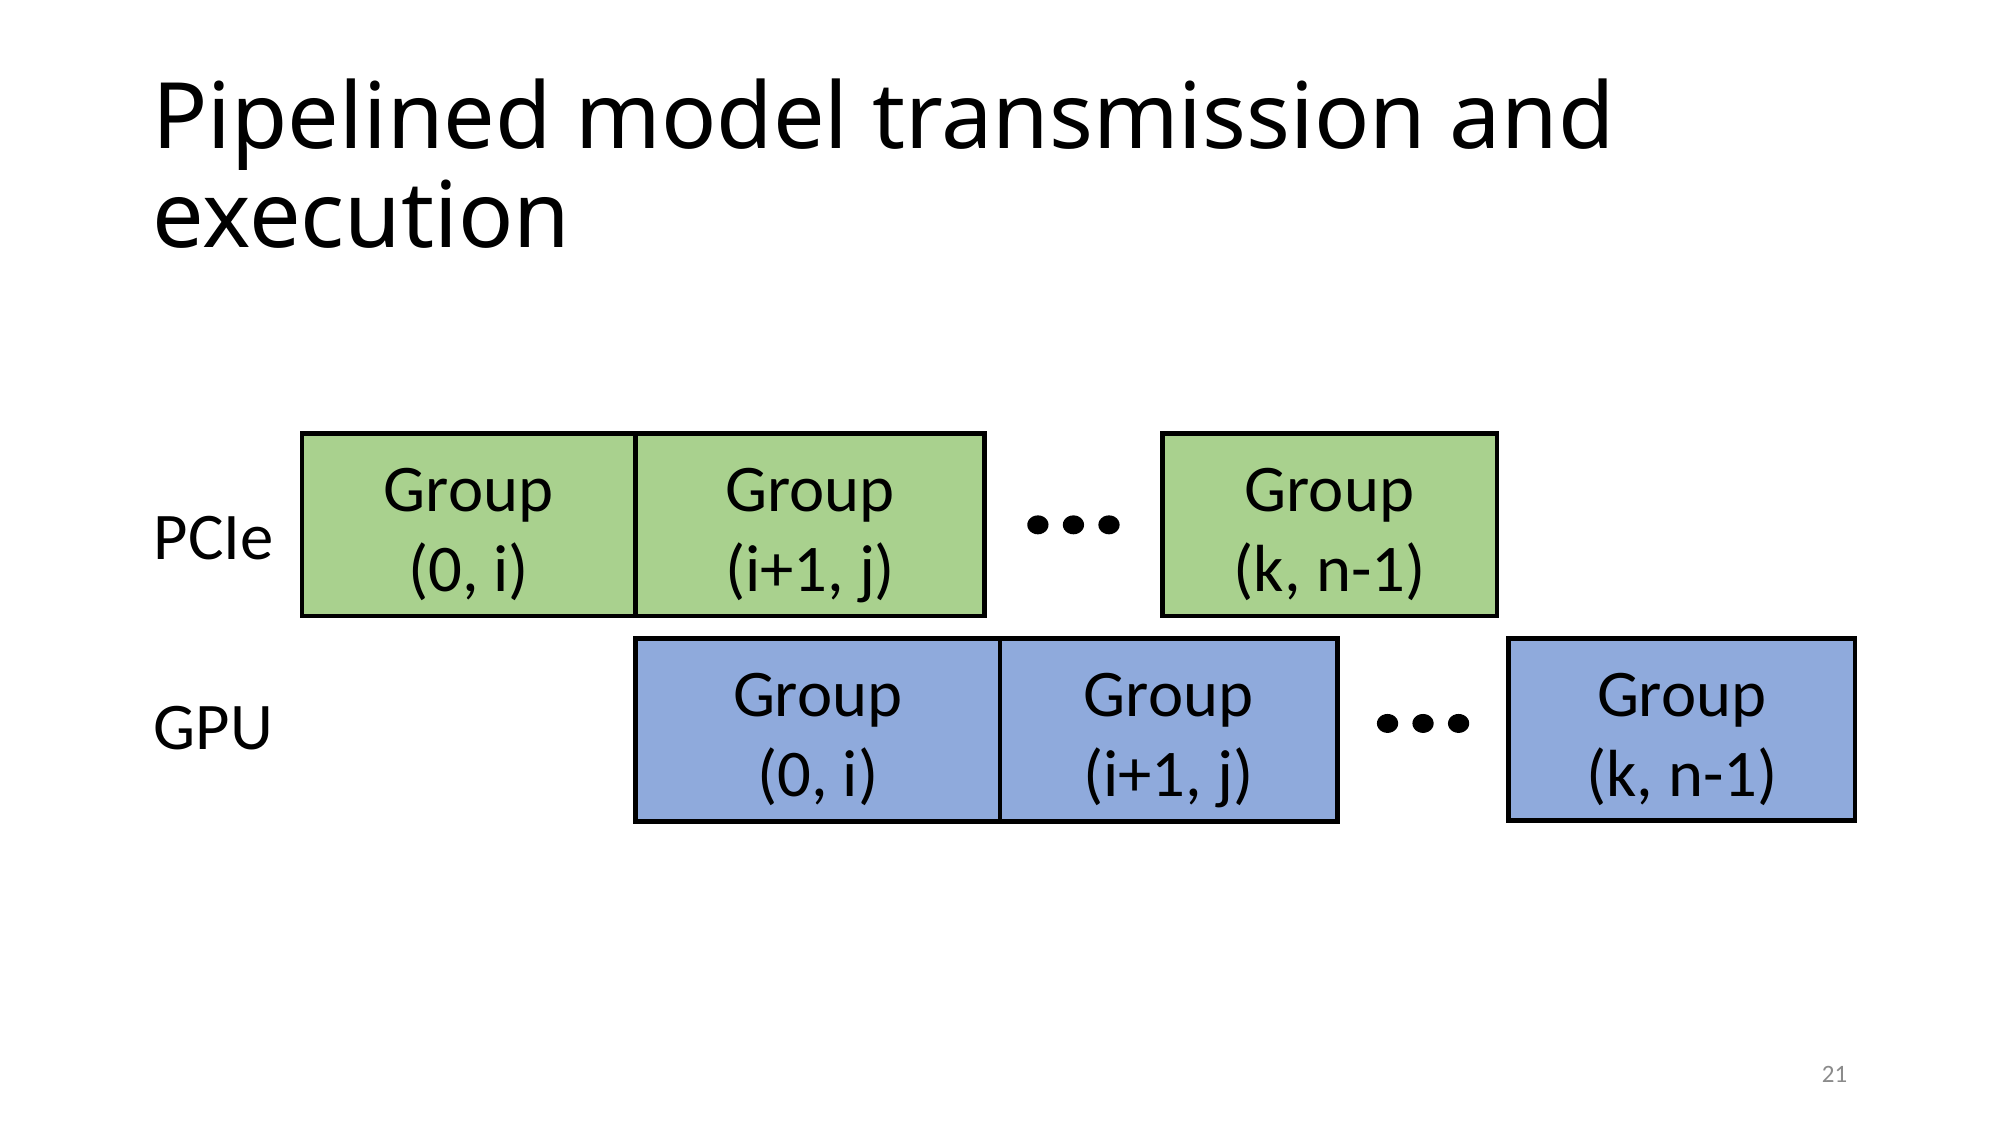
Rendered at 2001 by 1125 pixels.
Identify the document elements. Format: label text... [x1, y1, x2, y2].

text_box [1027, 515, 1120, 535]
text_box Group (0, i) [301, 432, 635, 617]
text_box Group (i+1, j) [635, 432, 986, 617]
text_box Group (i+1, j) [999, 638, 1338, 822]
text_box PCIe [138, 485, 289, 581]
slide_number 21 [1412, 1042, 1863, 1103]
text_box Group (k, n-1) [1508, 638, 1856, 821]
title Pipelined model transmission and execution [137, 59, 1721, 278]
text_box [1376, 713, 1470, 733]
text_box GPU [139, 675, 289, 771]
text_box Group (k, n-1) [1161, 432, 1498, 617]
text_box Group (0, i) [635, 638, 999, 822]
